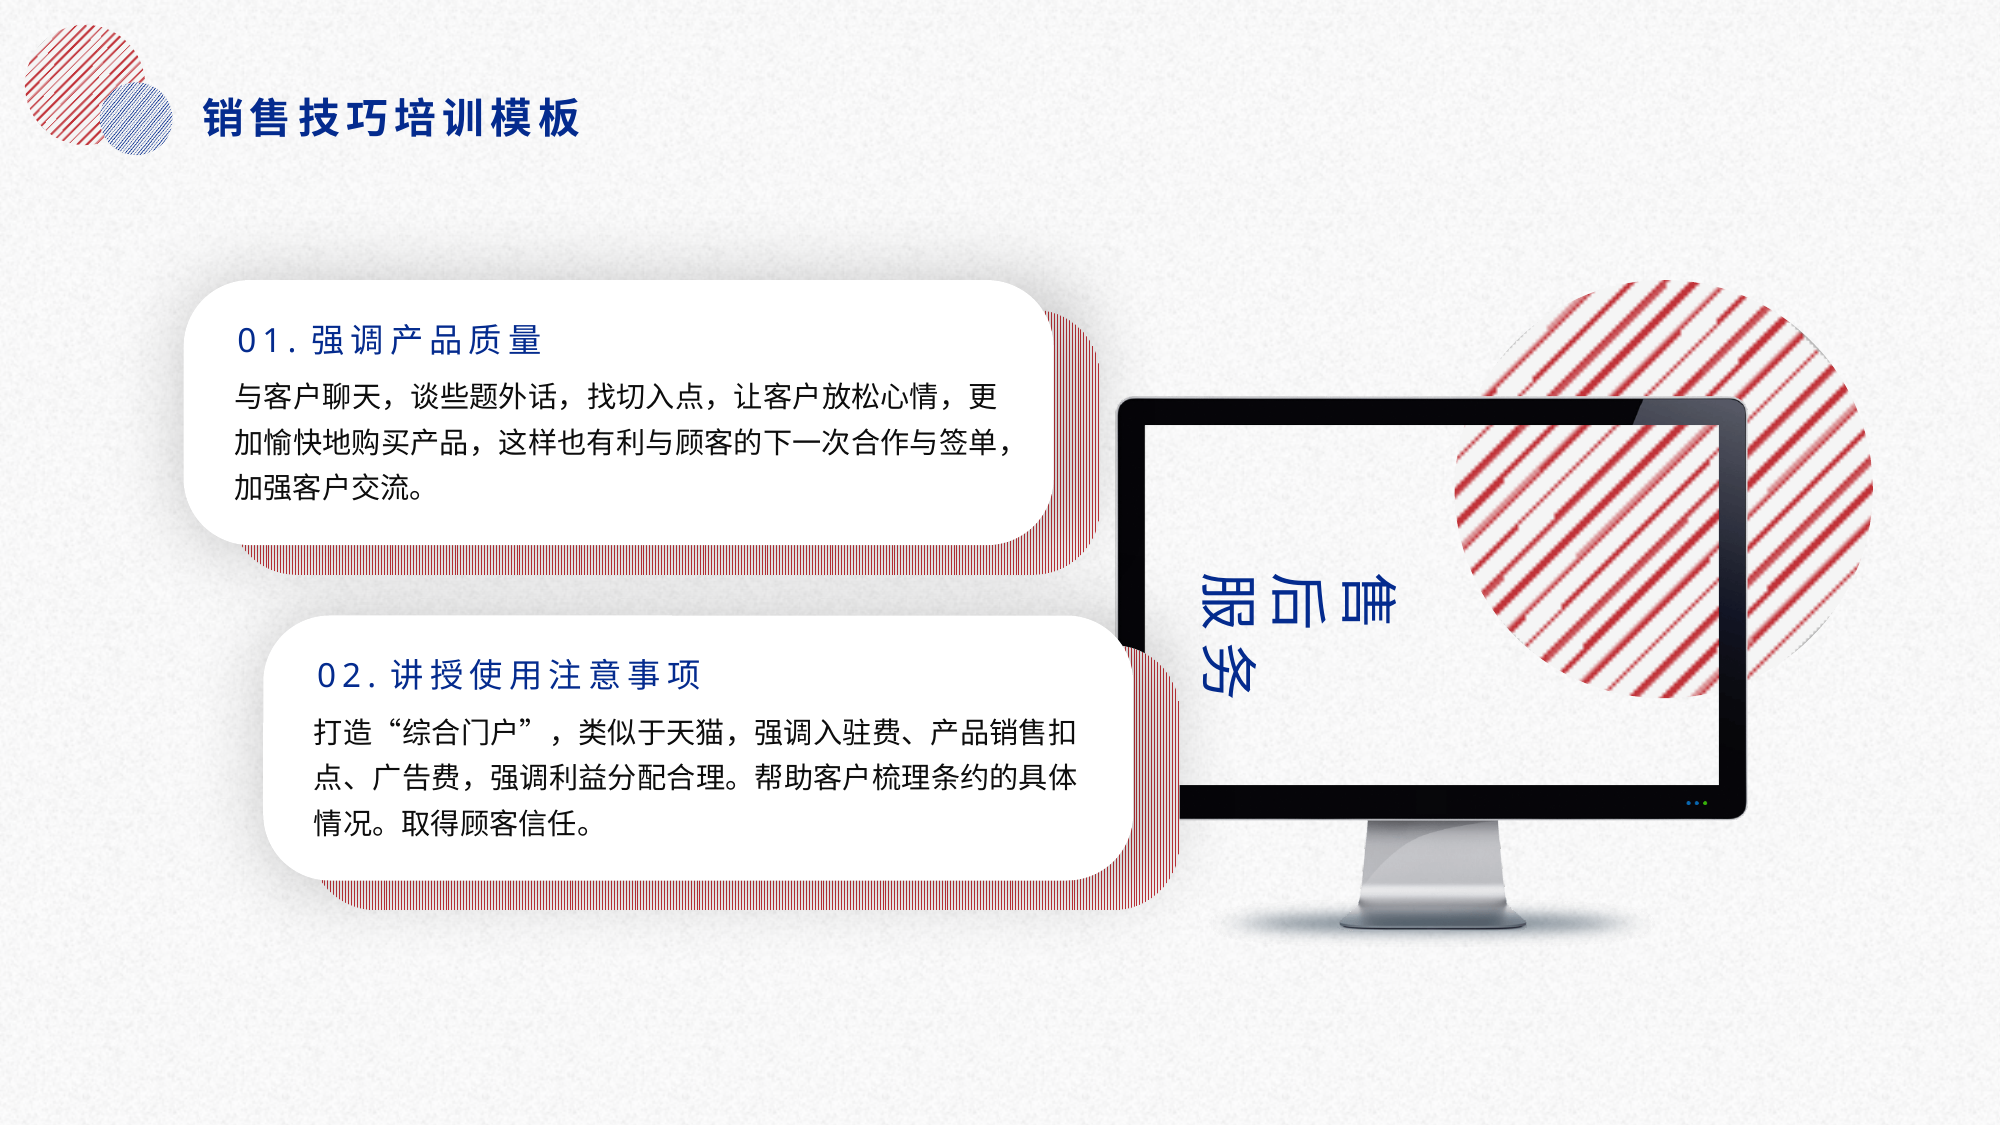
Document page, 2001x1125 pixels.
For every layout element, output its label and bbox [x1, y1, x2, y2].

text_box [263, 615, 1180, 911]
picture [24, 24, 173, 156]
text_box [183, 280, 1101, 575]
text_box [1092, 280, 1873, 951]
